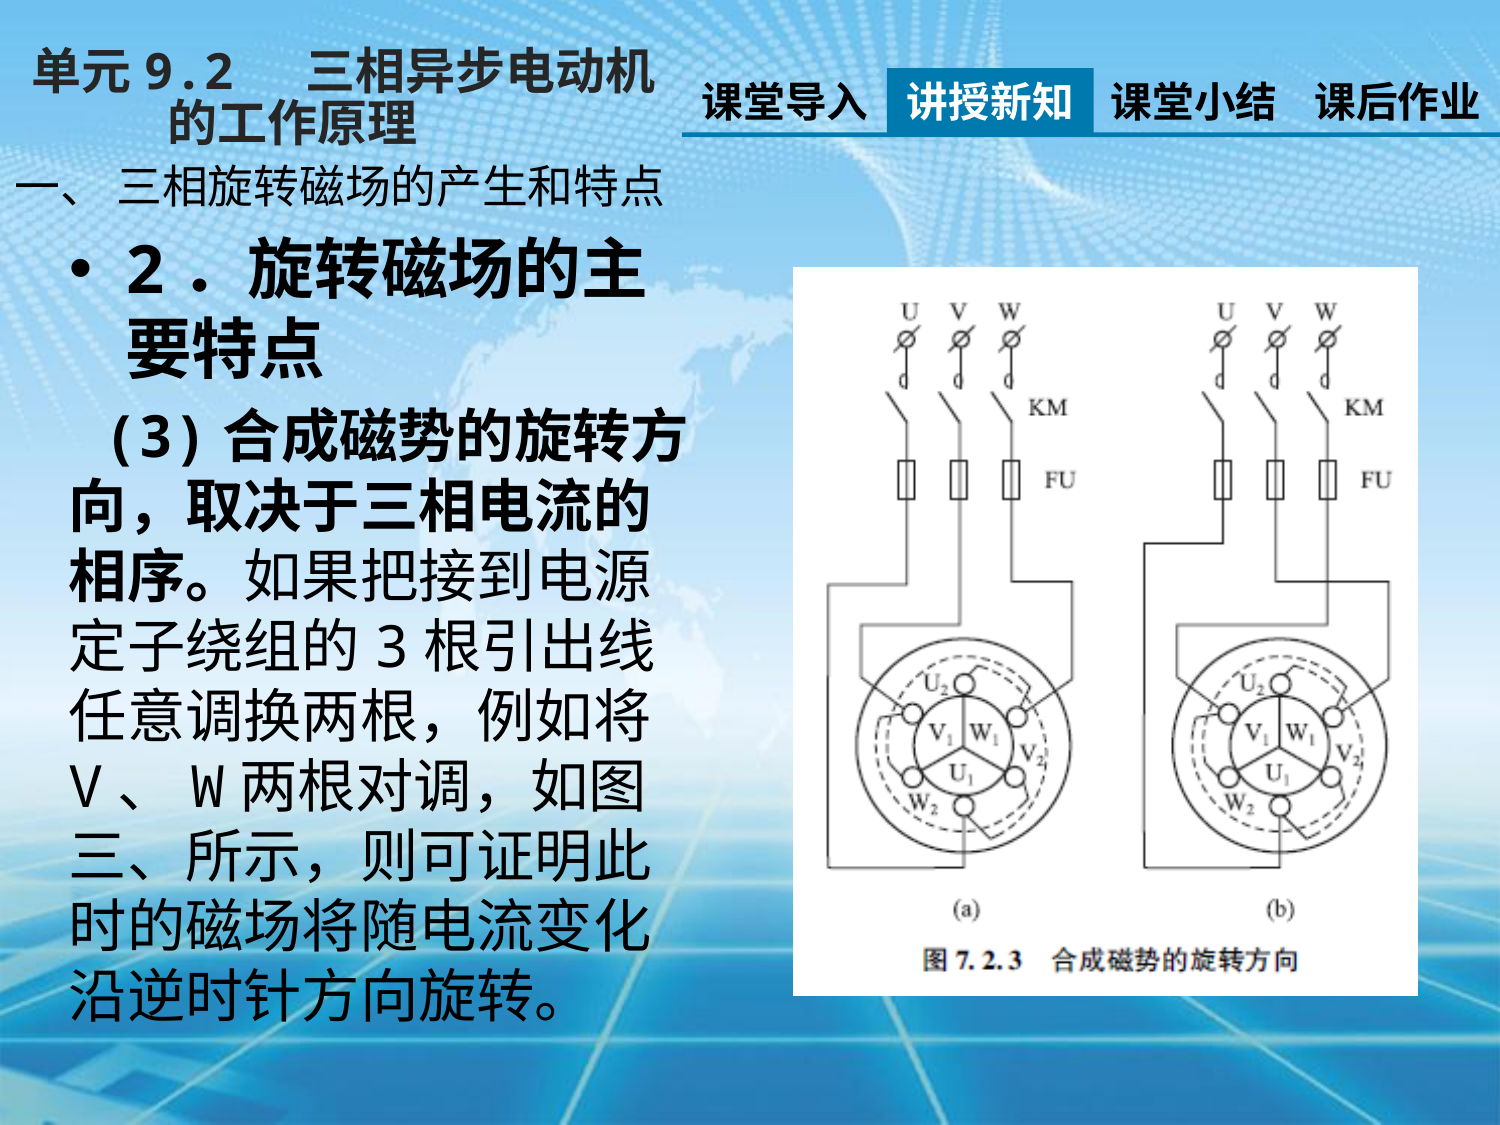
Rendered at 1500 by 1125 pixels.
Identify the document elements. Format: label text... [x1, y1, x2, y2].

text_box 2．旋转磁场的主要特点 (3)合成磁势的旋转方向，取决于三相电流的相序。如果把接到电源定子绕组的3根引出线任意调换两根，例如将V、W两根对调，如图三、所示，则可证明此时的磁场将随电流变化沿逆时针方向旋转。 [54, 221, 718, 1041]
picture [0, 160, 1500, 1125]
text_box 一、 三相旋转磁场的产生和特点 [0, 150, 1350, 221]
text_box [16, 39, 1500, 160]
picture [0, 0, 1500, 150]
